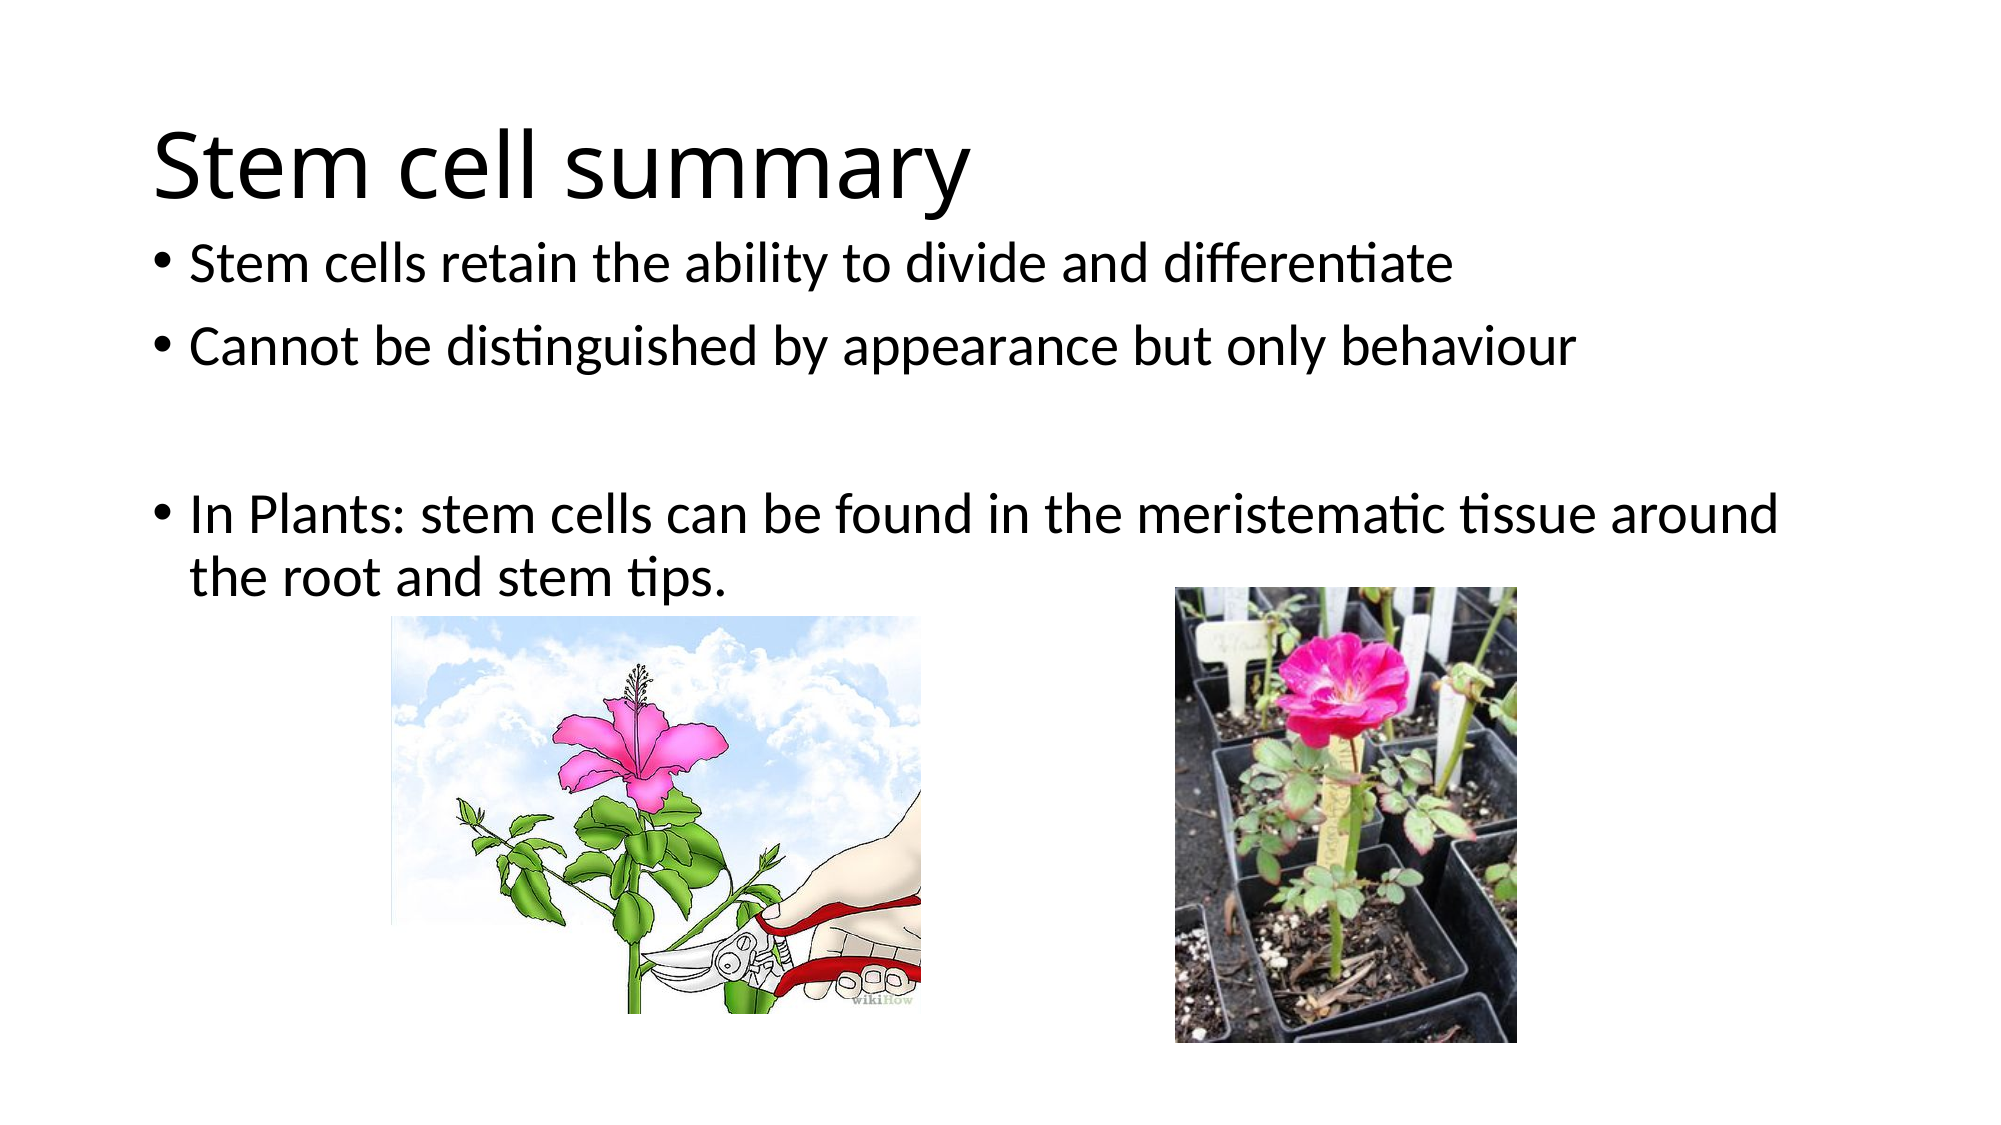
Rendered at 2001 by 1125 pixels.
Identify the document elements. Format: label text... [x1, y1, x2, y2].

list Stem cells retain the ability to divide and differentiate Cannot be distinguished by appearance but only behaviour In Plants: stem cells can be found in the meristematic tissue around the root and stem tips. [137, 224, 1863, 1014]
title Stem cell summary [137, 59, 1863, 224]
picture [391, 616, 921, 1014]
picture [1174, 587, 1517, 1043]
